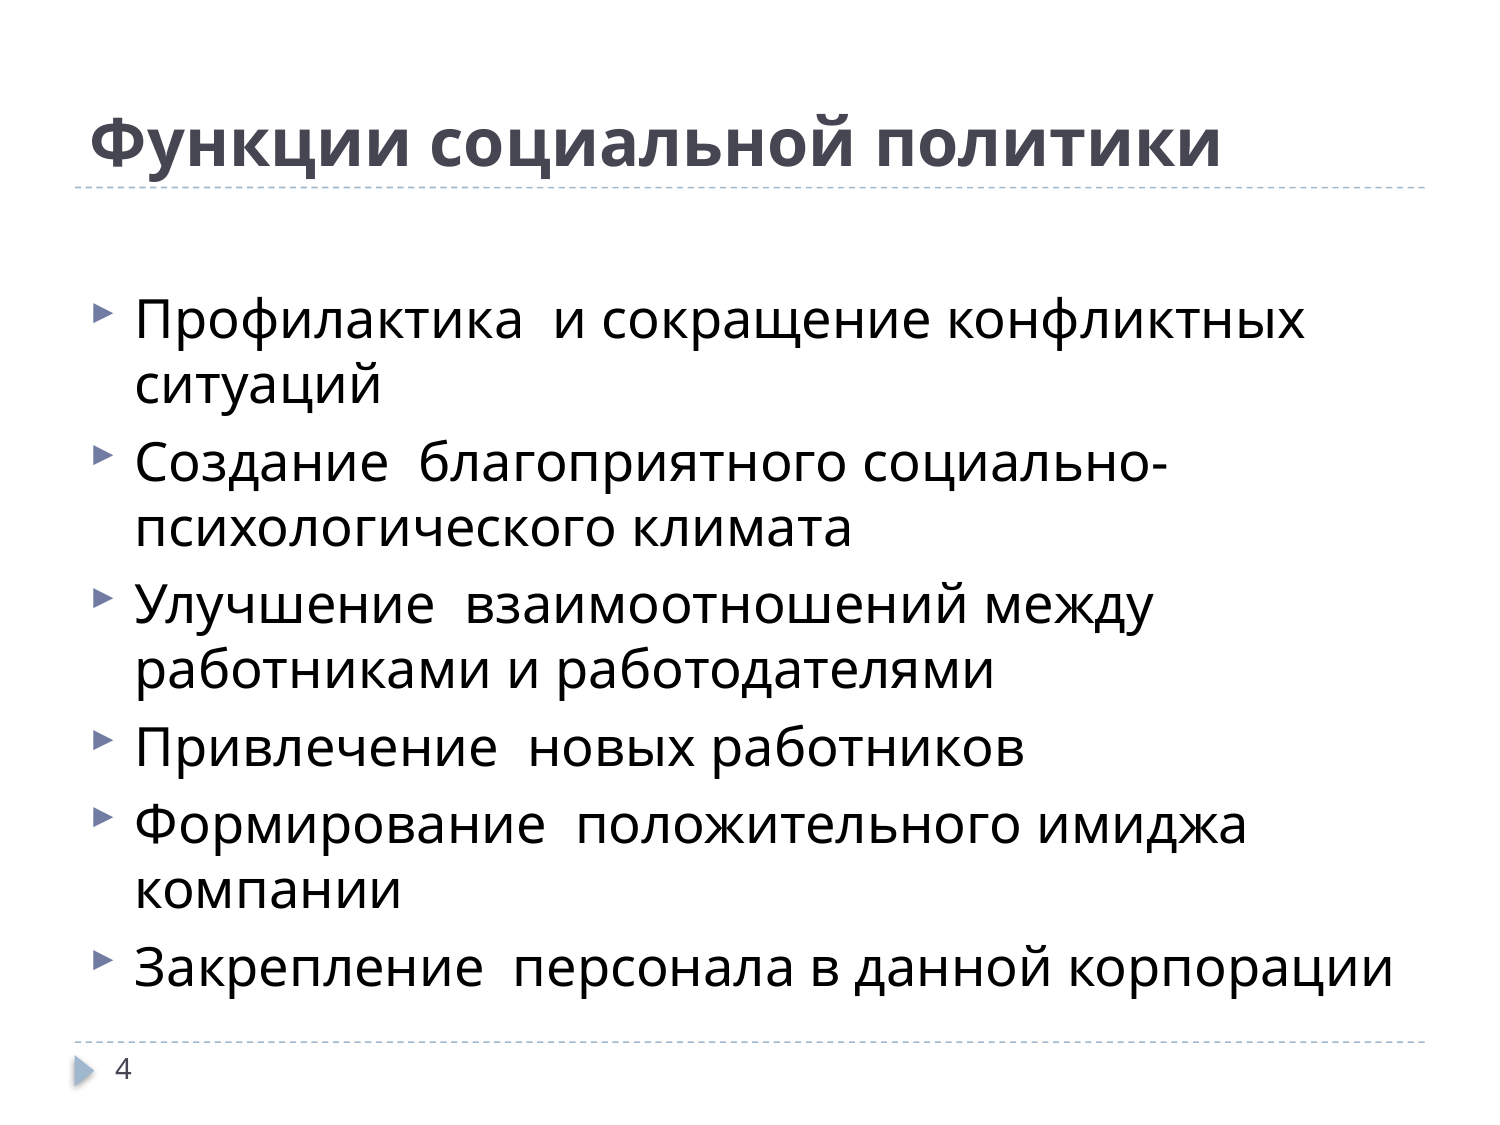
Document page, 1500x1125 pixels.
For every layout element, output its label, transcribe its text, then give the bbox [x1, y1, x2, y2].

list Профилактика и сокращение конфликтных ситуаций Создание благоприятного социально-психологического климата Улучшение взаимоотношений между работниками и работодателями Привлечение новых работников Формирование положительного имиджа компании Закрепление персонала в данной корпорации [75, 200, 1425, 1010]
title Функции социальной политики [75, 24, 1425, 188]
slide_number 4 [100, 1042, 426, 1103]
